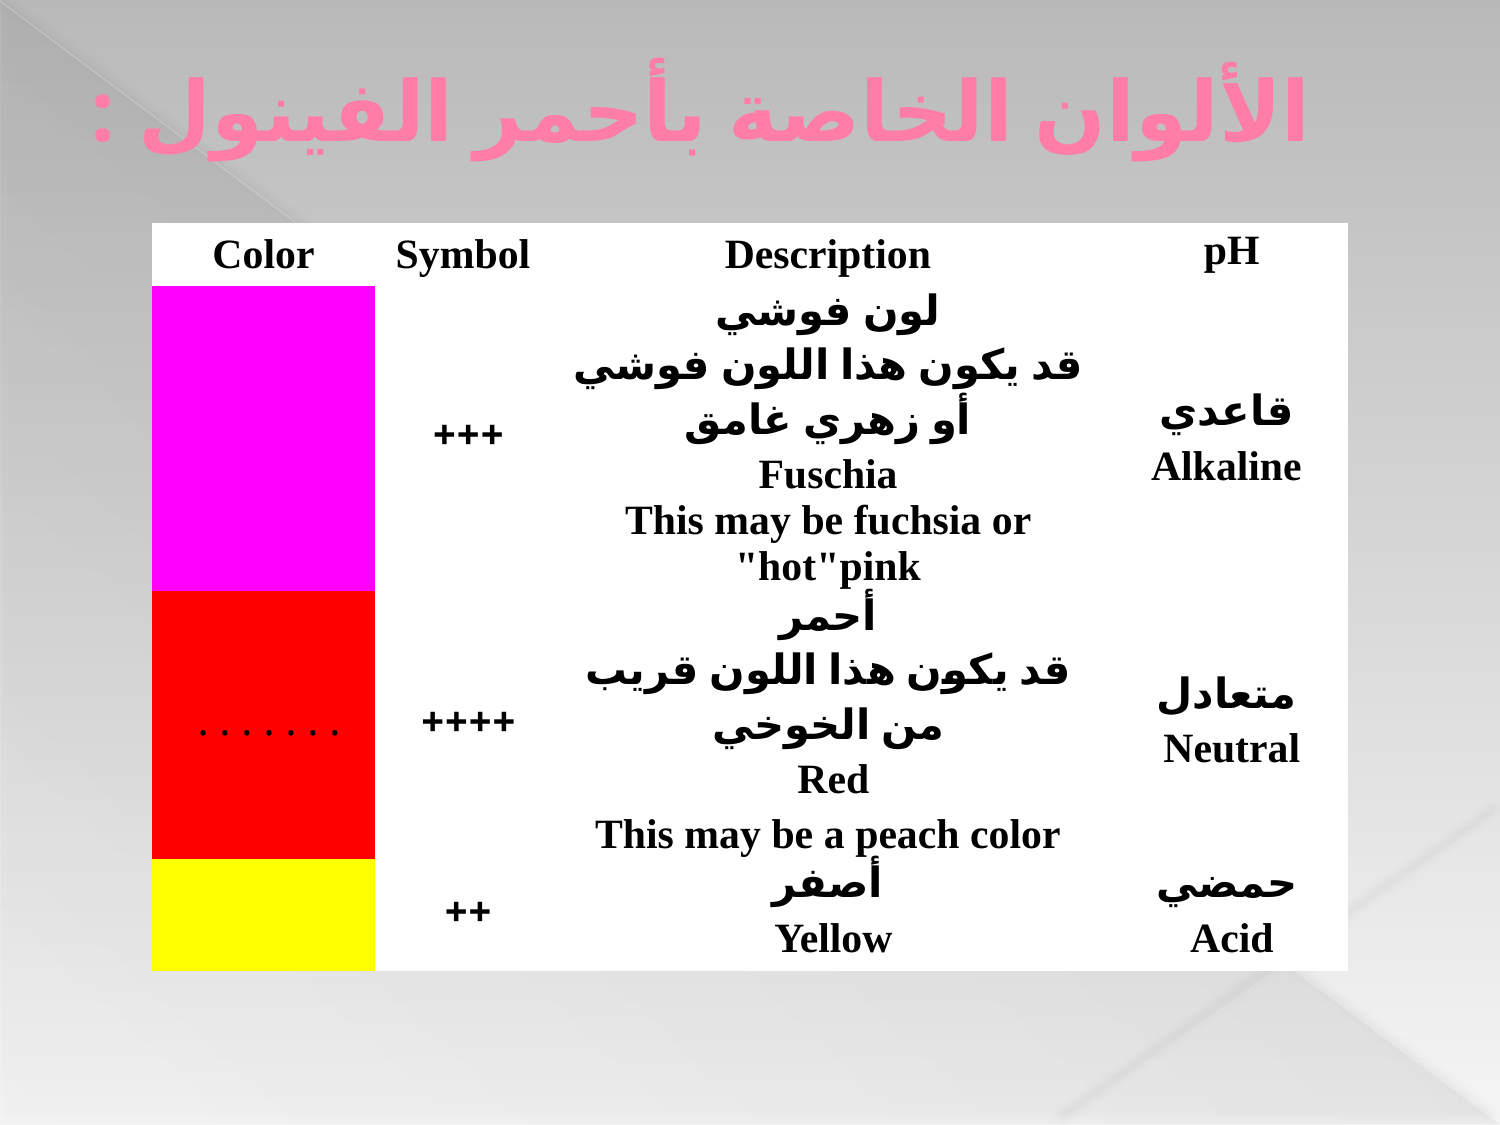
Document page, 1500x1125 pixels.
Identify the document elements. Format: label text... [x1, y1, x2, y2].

table_cell حمضي Acid [1105, 859, 1348, 971]
table_cell أصفر Yellow [551, 859, 1105, 971]
table_cell متعادل Neutral [1105, 591, 1348, 859]
table_header Color [152, 223, 375, 286]
table_cell لون فوشي قد يكون هذا اللون فوشي أو زهري غامق Fuschia This may be fuchsia or "hot"pink [551, 286, 1105, 591]
table_cell [152, 286, 375, 591]
table_cell . . . . . . . [152, 591, 375, 859]
table_header Symbol [375, 223, 551, 286]
table_cell ++ [375, 859, 551, 971]
table_cell ++++ [375, 591, 551, 859]
table_cell أحمر قد يكون هذا اللون قريب من الخوخي Red This may be a peach color [551, 591, 1105, 859]
title الألوان الخاصة بأحمر الفينول : [75, 43, 1425, 274]
table_cell [152, 859, 375, 971]
table_cell +++ [375, 286, 551, 591]
table_header pH [1105, 223, 1348, 286]
table_header Description [551, 223, 1105, 286]
table_cell قاعدي Alkaline [1105, 286, 1348, 591]
